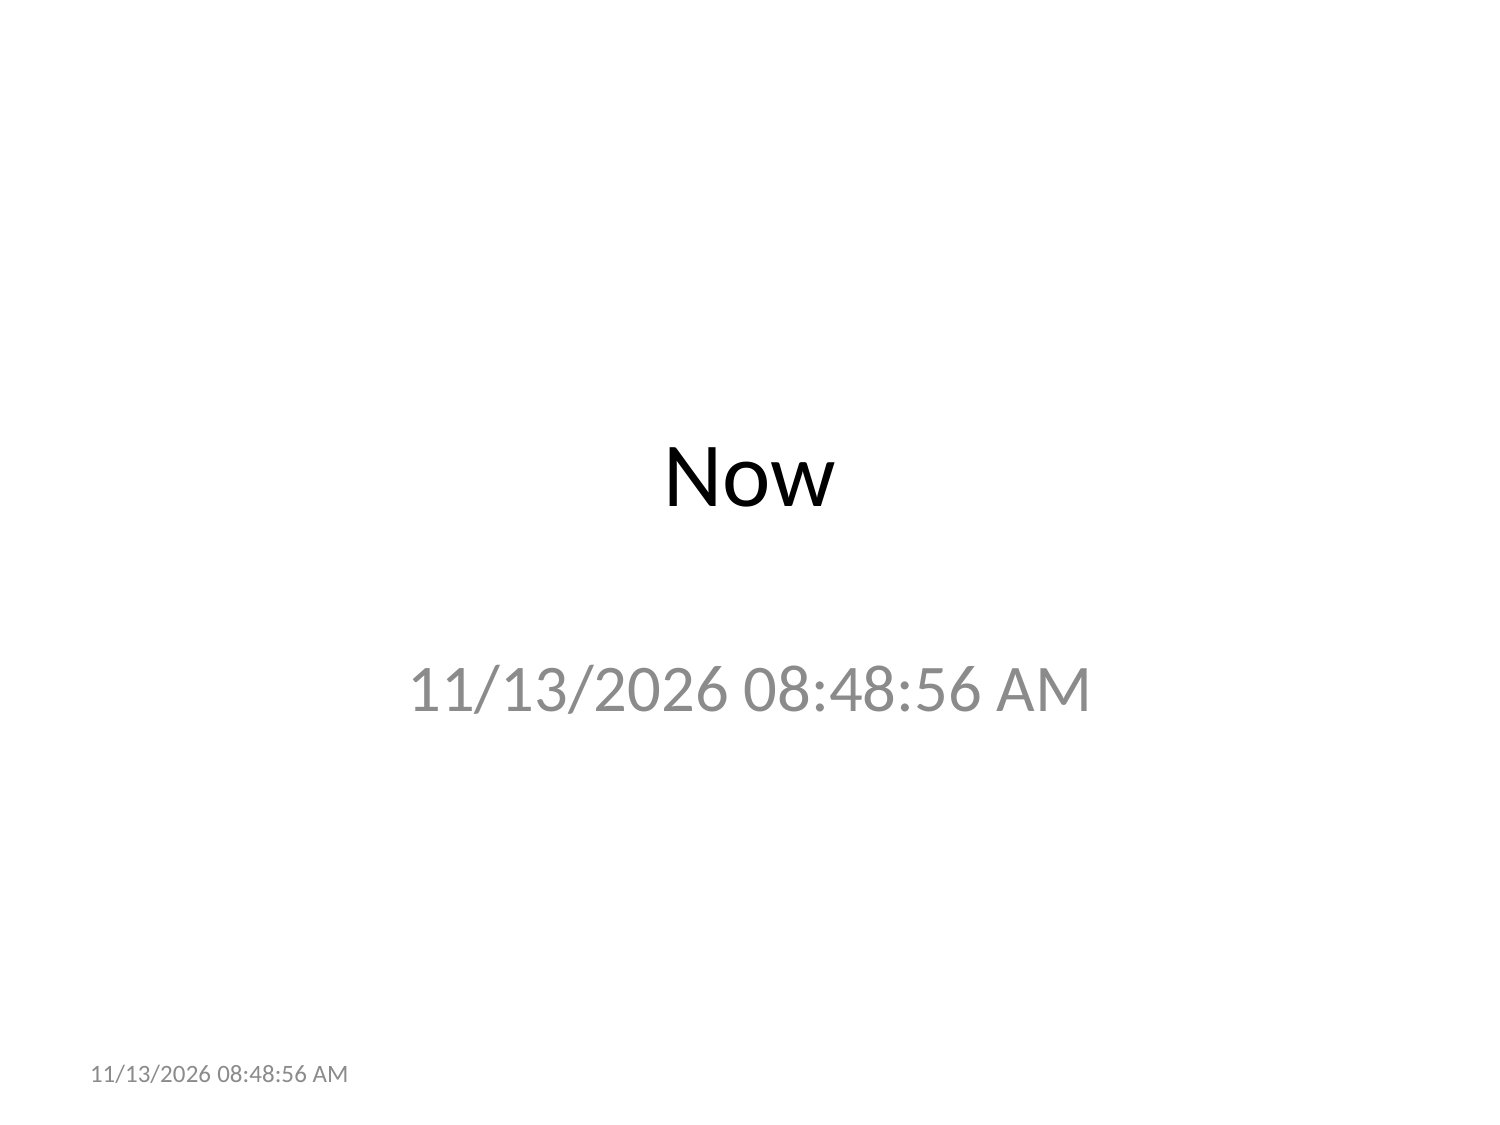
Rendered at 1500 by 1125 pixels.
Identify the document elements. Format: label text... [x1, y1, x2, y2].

subtitle 2011-12-19 10:20:04 AM [225, 637, 1275, 925]
title Now [112, 349, 1388, 591]
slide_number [75, 1042, 425, 1103]
